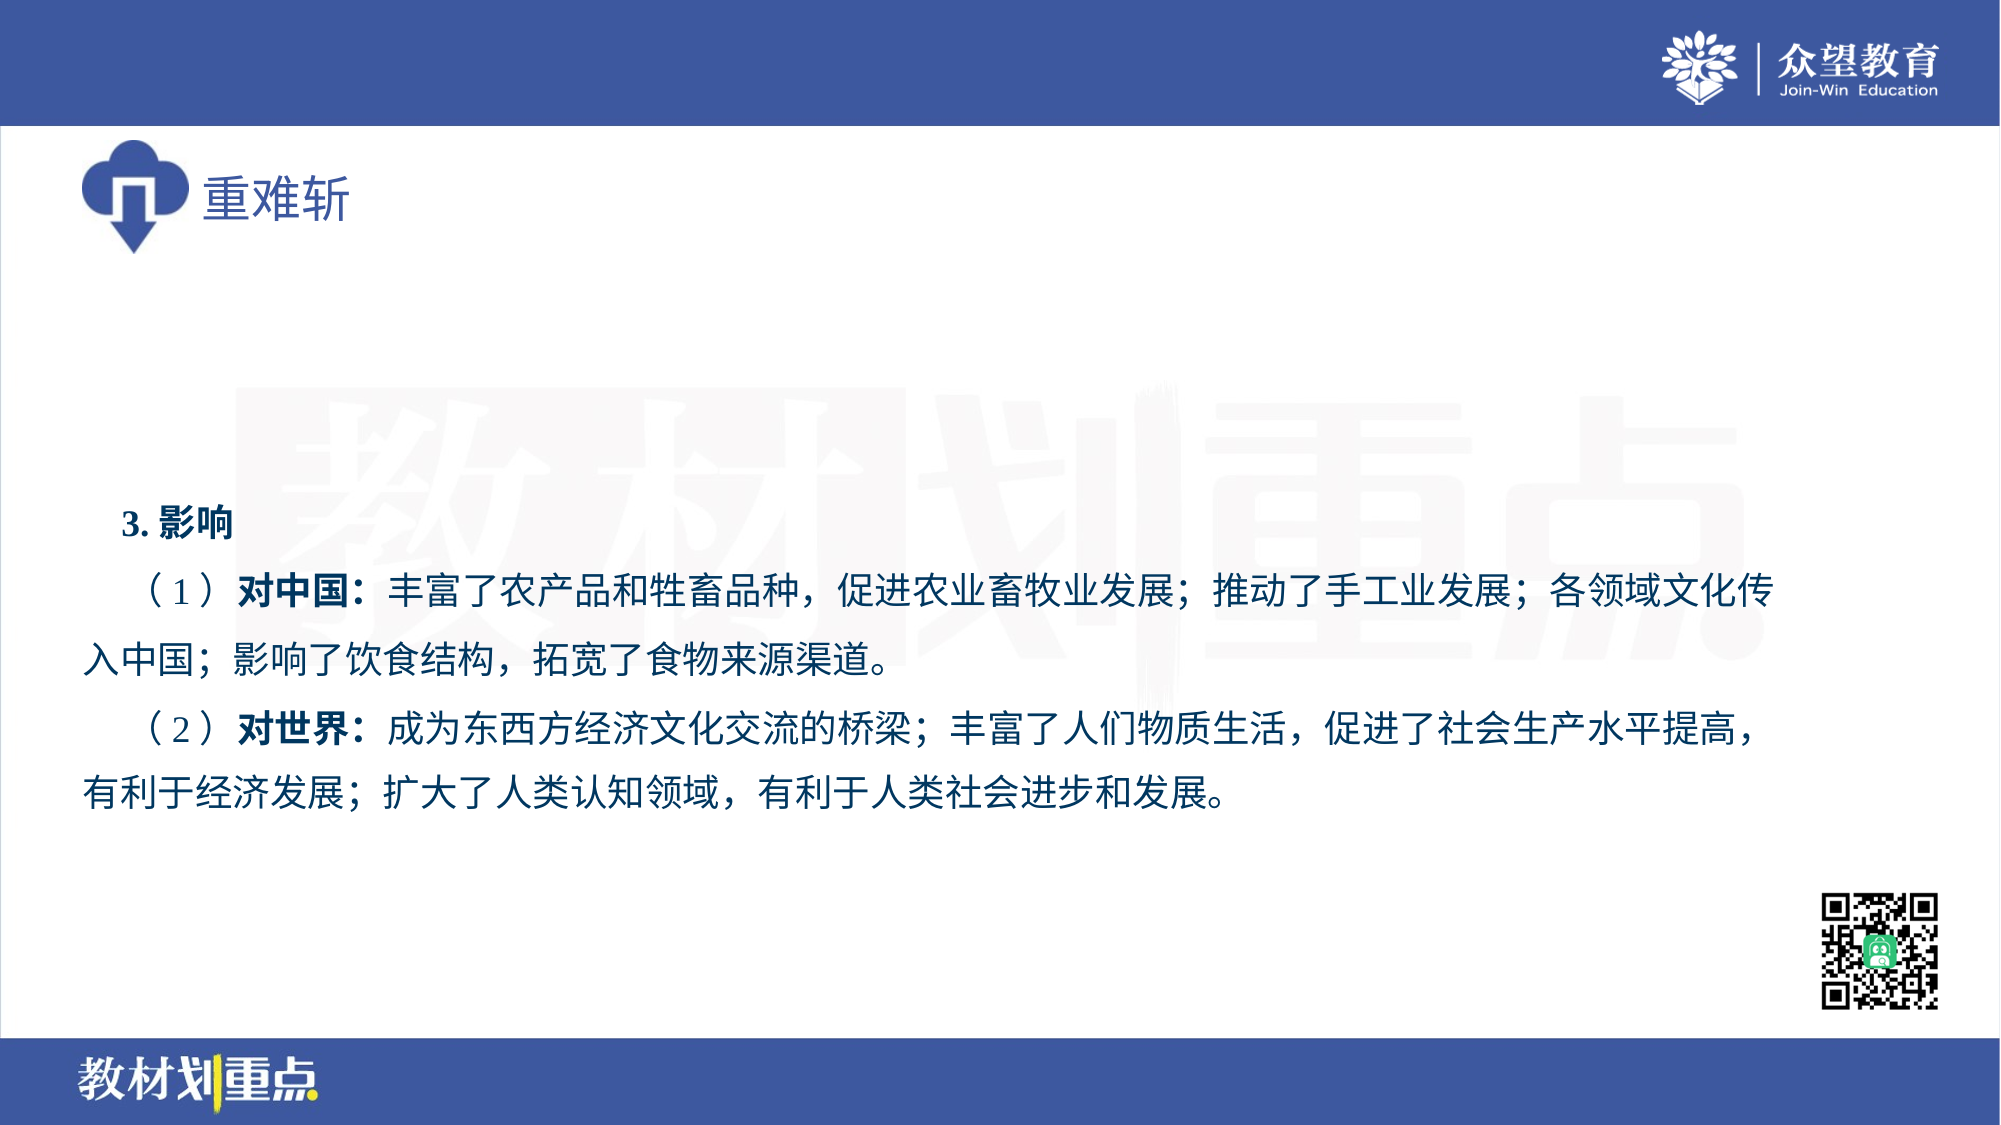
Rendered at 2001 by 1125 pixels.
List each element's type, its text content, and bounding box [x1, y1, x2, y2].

text_box 3.影响 （1）对中国：丰富了农产品和牲畜品种，促进农业畜牧业发展；推动了手工业发展；各领域文化传 入中国；影响了饮食结构，拓宽了食物来源渠道。 （2）对世界：成为东西方经济文化交流的桥梁；丰富了人们物质生活，促进了社会生产水平提高， 有利于经济发展；扩大了人类认知领域，有利于人类社会进步和发展。 [82, 474, 1817, 808]
picture [0, 0, 2000, 1125]
